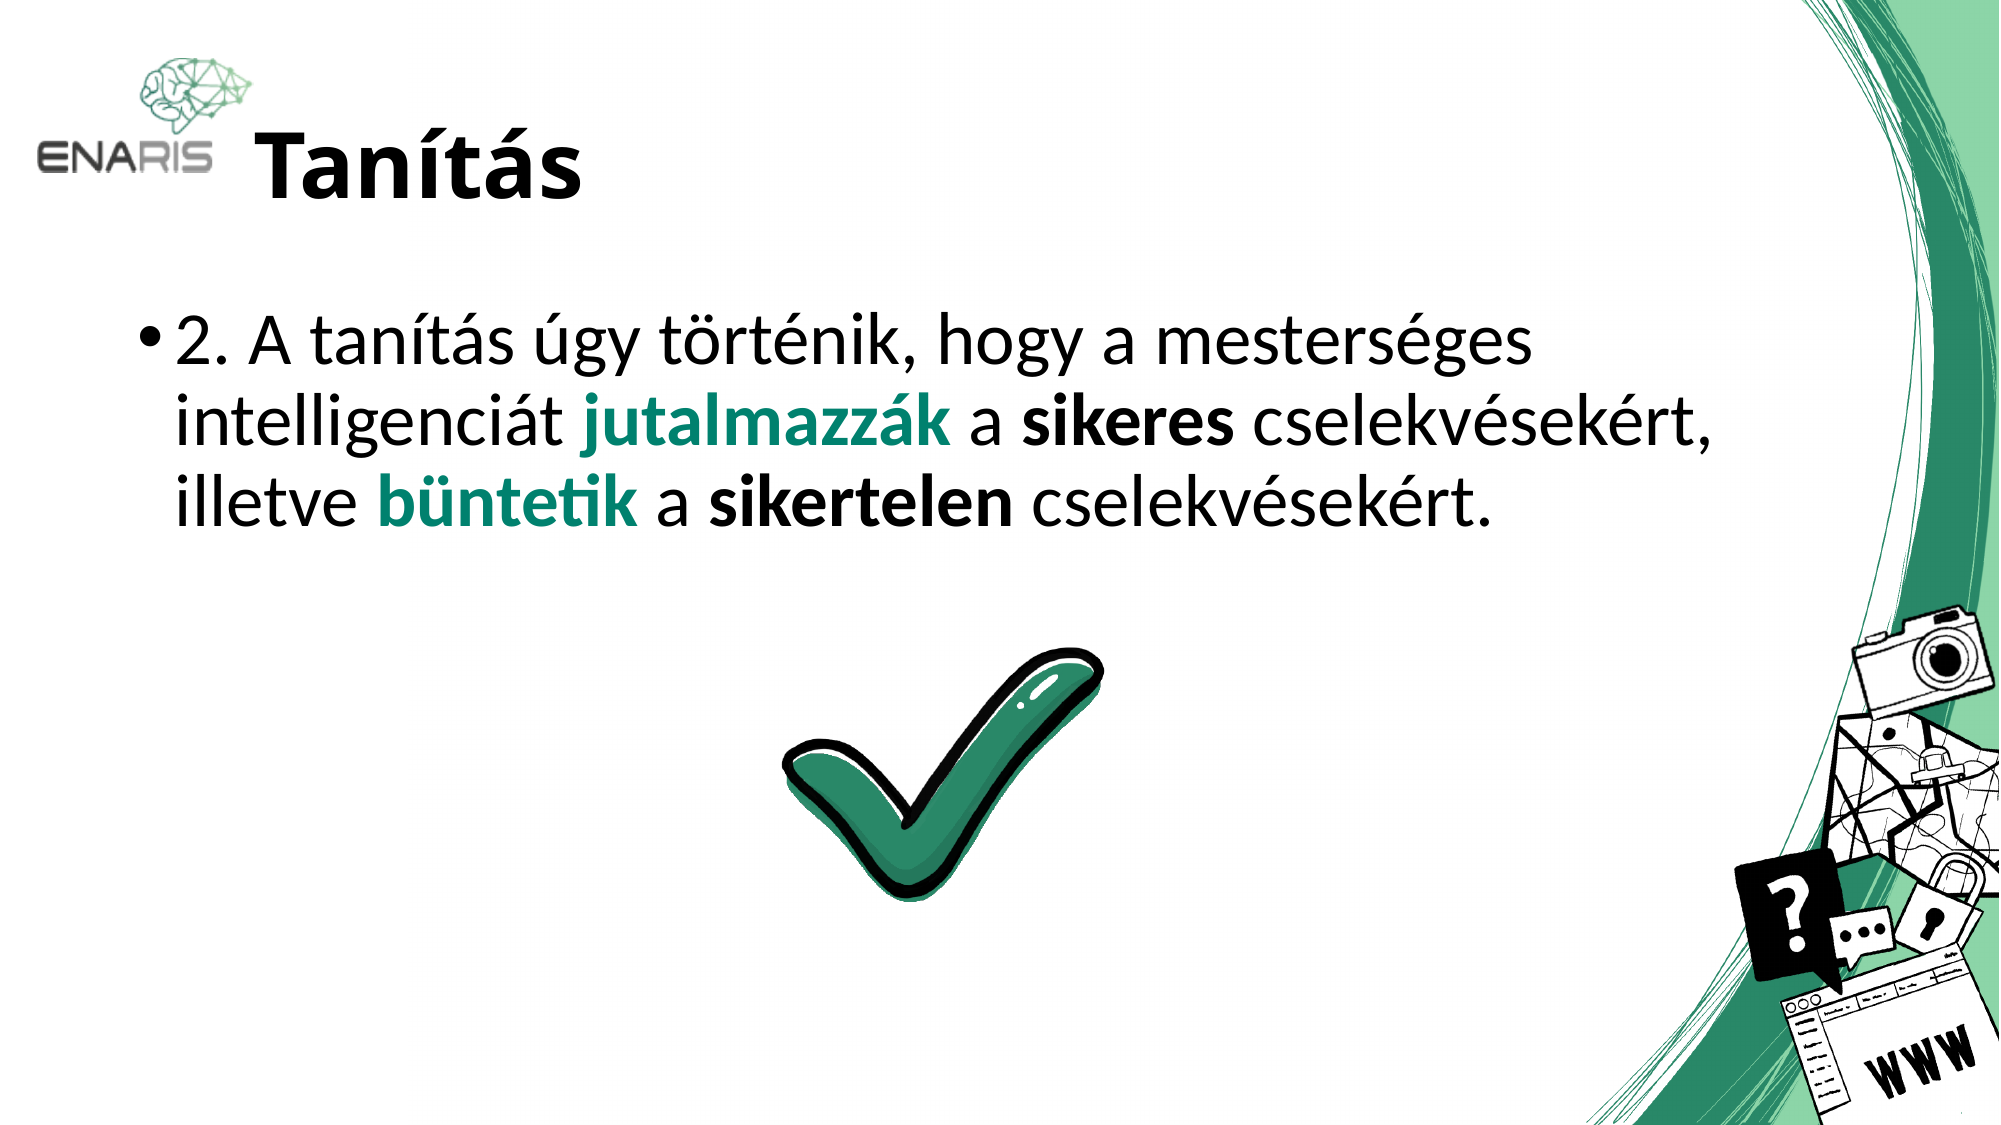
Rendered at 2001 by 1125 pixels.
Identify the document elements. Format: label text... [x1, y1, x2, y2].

picture [37, 58, 254, 173]
picture [408, 0, 1999, 1125]
title Tanítás [253, 59, 1863, 278]
list 2. A tanítás úgy történik, hogy a mesterséges intelligenciát jutalmazzák a sikeres cselekvésekért, illetve büntetik a sikertelen cselekvésekért. [137, 299, 1728, 1014]
